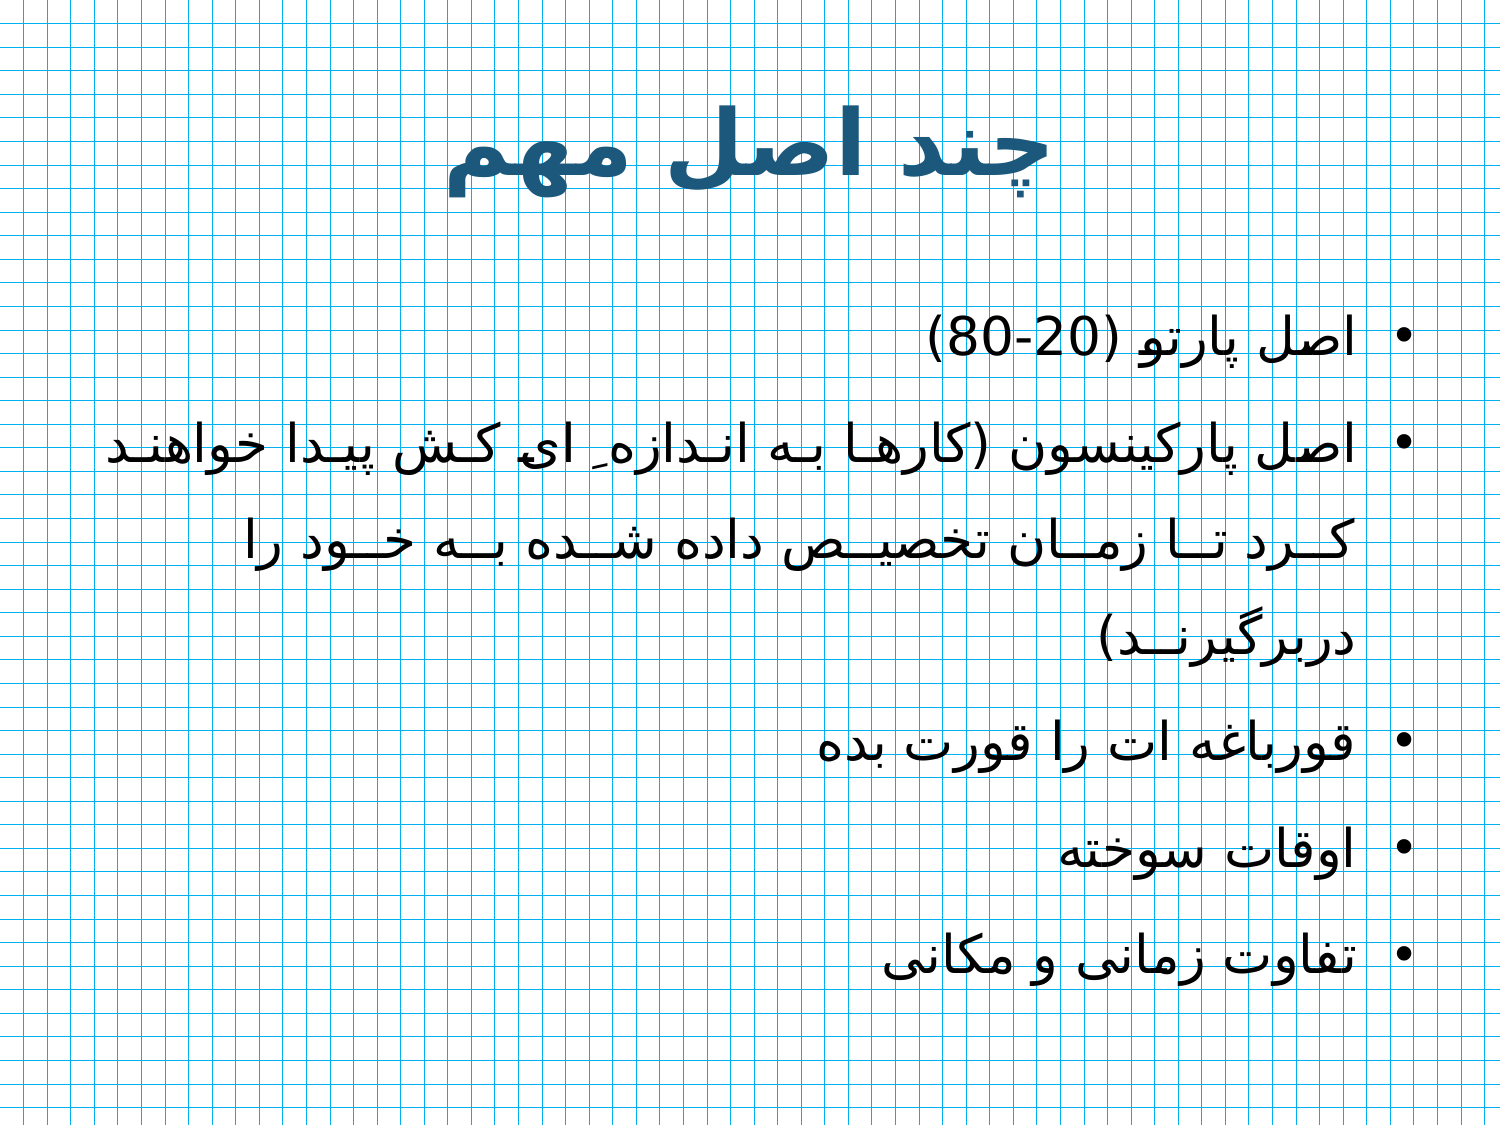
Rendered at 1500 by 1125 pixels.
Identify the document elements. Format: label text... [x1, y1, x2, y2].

title چند اصل مهم [75, 45, 1425, 233]
list اصل پارتو (20-80) اصل پارکینسون (کارهـا بـه انـدازه ِ ای کـش پیـدا خواهنـد کــرد تــا زمــان تخصیــص داده شــده بــه خــود را دربرگیرنــد) قورباغه ات را قورت بده اوقات سوخته تفاوت زمانی و مکانی [75, 262, 1425, 1005]
